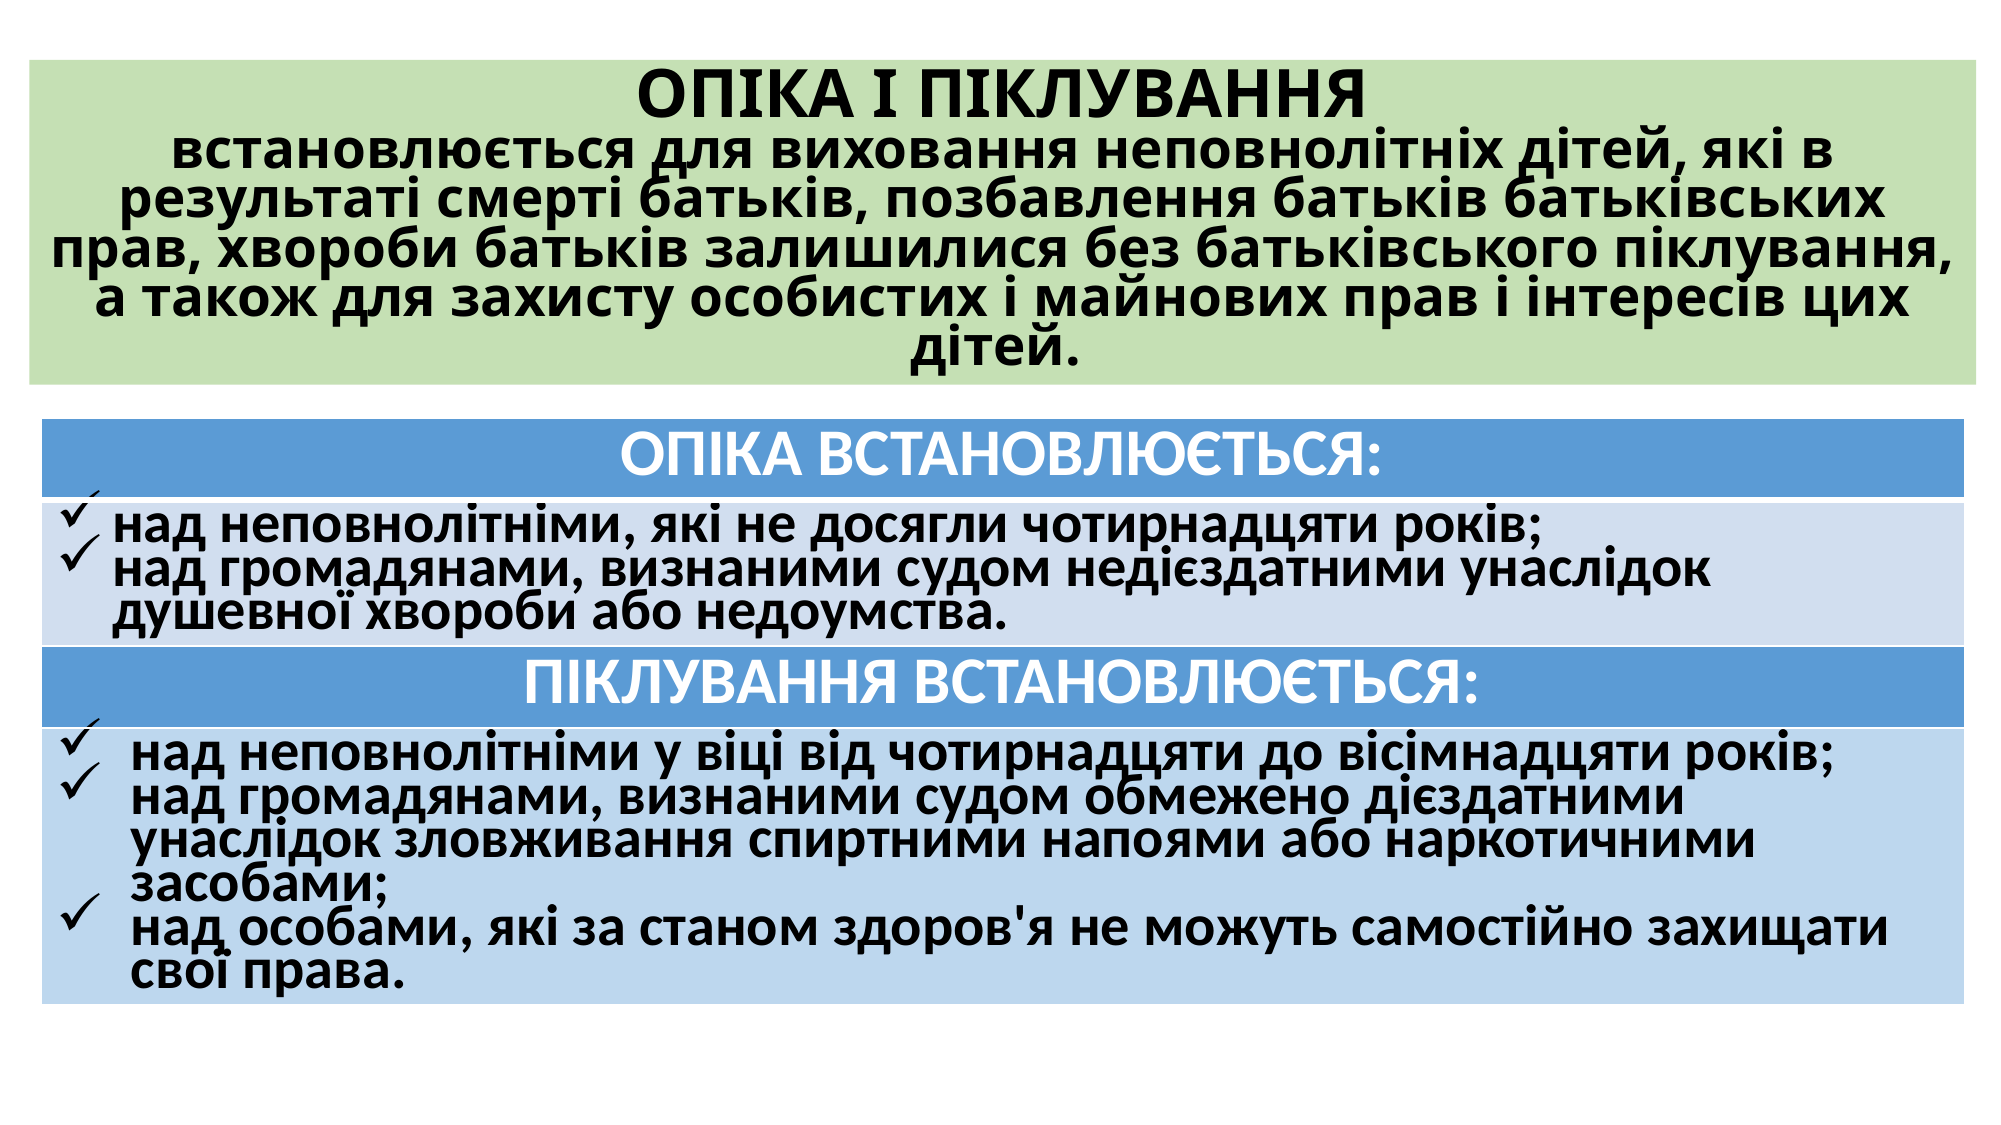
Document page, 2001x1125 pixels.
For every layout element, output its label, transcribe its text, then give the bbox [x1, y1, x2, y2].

title ОПІКА І ПІКЛУВАННЯ встановлюється для виховання неповнолітніх дітей, які в результаті смерті батьків, позбавлення батьків батьківських прав, хвороби батьків залишилися без батьківського піклування, а також для захисту особистих і майнових прав і інтересів цих дітей. [29, 59, 1977, 385]
table_cell ПІКЛУВАННЯ ВСТАНОВЛЮЄТЬСЯ: [42, 647, 1964, 727]
table_header ОПІКА ВСТАНОВЛЮЄТЬСЯ: [42, 419, 1964, 497]
table_cell над неповнолітніми, які не досягли чотирнадцяти років; над громадянами, визнаними судом недієздатними унаслідок душевної хвороби або недоумства. [42, 503, 1964, 645]
table_cell над неповнолітніми у віці від чотирнадцяти до вісімнадцяти років; над громадянами, визнаними судом обмежено дієздатними унаслідок зловживання спиртними напоями або наркотичними засобами; над особами, які за станом здоров'я не можуть самостійно захищати свої права. [42, 729, 1964, 1004]
